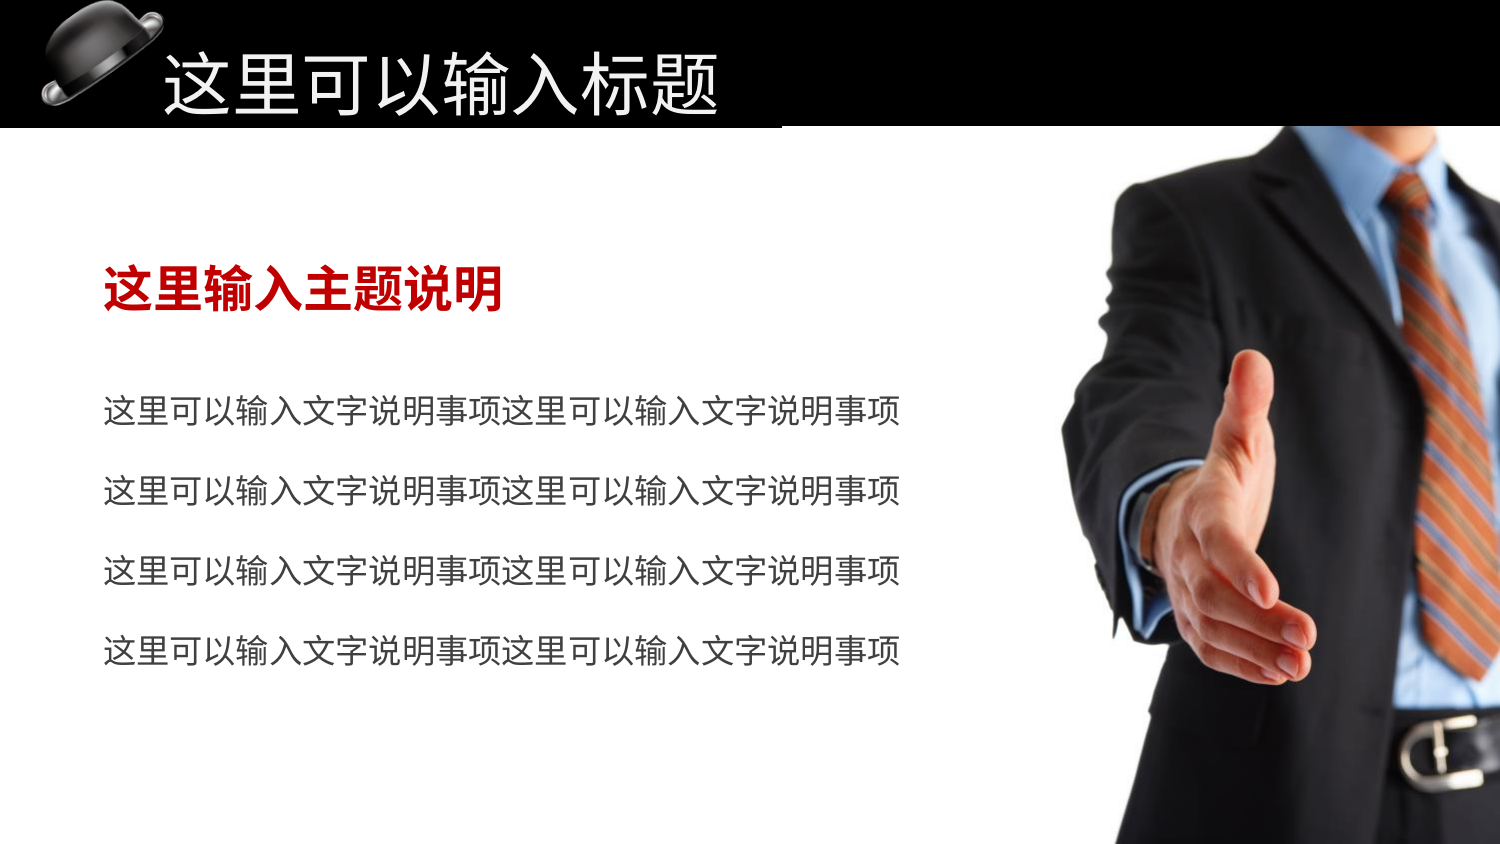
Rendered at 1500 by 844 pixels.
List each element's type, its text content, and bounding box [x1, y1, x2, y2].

text_box 这里输入主题说明 [88, 250, 585, 325]
picture [0, 0, 1500, 844]
title 这里可以输入标题 [147, 21, 1425, 139]
text_box 这里可以输入文字说明事项这里可以输入文字说明事项 这里可以输入文字说明事项这里可以输入文字说明事项 这里可以输入文字说明事项这里可以输入文字说明事项 这里可以输入文字说明事项这里可以输入文字说明事项 [88, 343, 777, 678]
